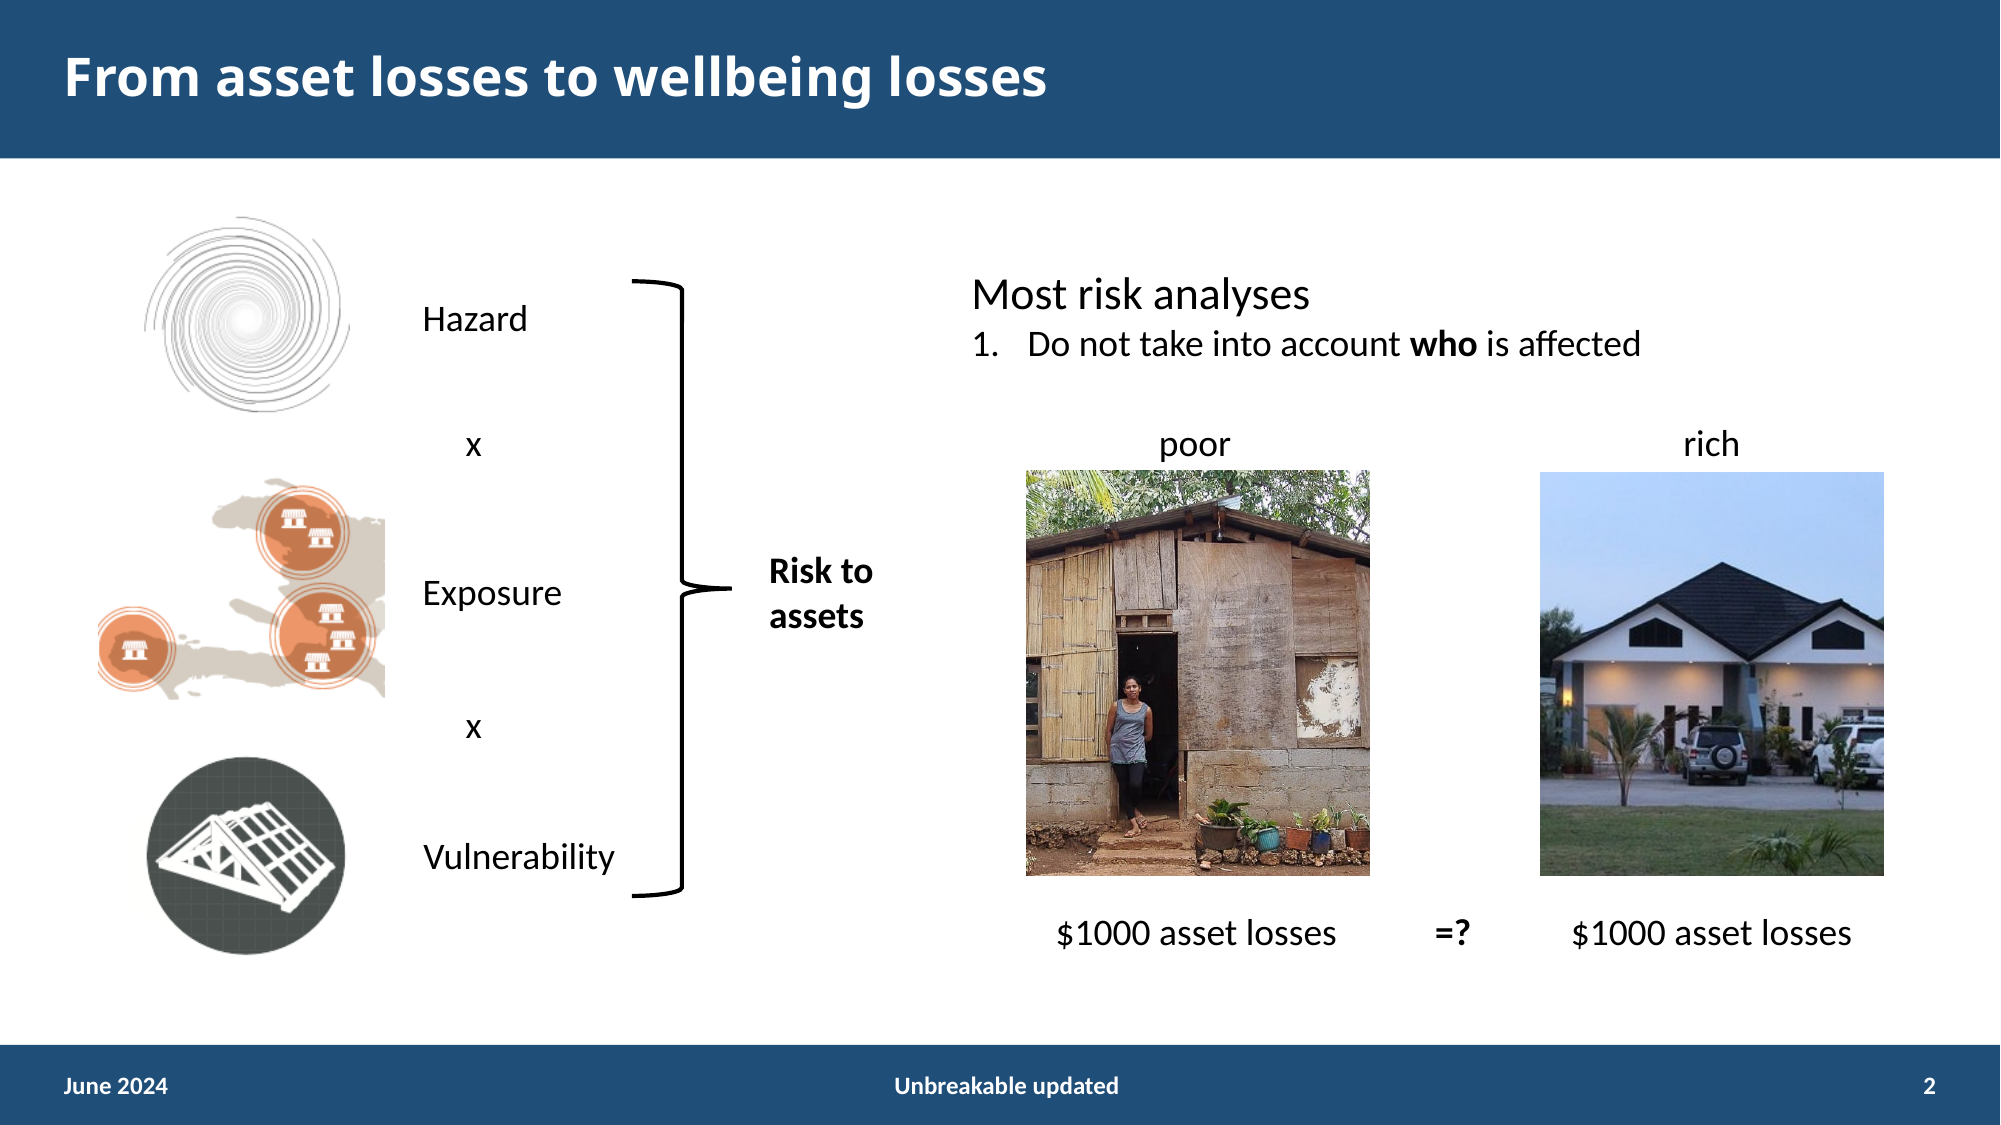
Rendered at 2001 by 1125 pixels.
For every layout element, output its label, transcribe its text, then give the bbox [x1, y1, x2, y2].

picture [1540, 472, 1884, 876]
text_box x [450, 411, 497, 472]
text_box poor [1144, 411, 1247, 470]
text_box Exposure [407, 560, 578, 621]
footer Unbreakable updated [543, 1054, 1471, 1115]
text_box Vulnerability [408, 824, 631, 885]
text_box $1000 asset losses [1556, 900, 1868, 961]
text_box rich [1668, 411, 1756, 472]
picture [1026, 470, 1370, 876]
text_box x [450, 693, 497, 754]
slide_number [49, 1054, 499, 1115]
text_box [631, 280, 732, 897]
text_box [98, 191, 385, 979]
text_box $1000 asset losses [1040, 900, 1353, 961]
slide_number 2 [1501, 1054, 1951, 1115]
text_box Most risk analyses Do not take into account who is affected [956, 229, 1884, 372]
text_box Risk to assets [754, 538, 898, 644]
text_box Hazard [407, 286, 544, 346]
title From asset losses to wellbeing losses [49, 42, 1962, 116]
text_box =? [1420, 900, 1487, 961]
